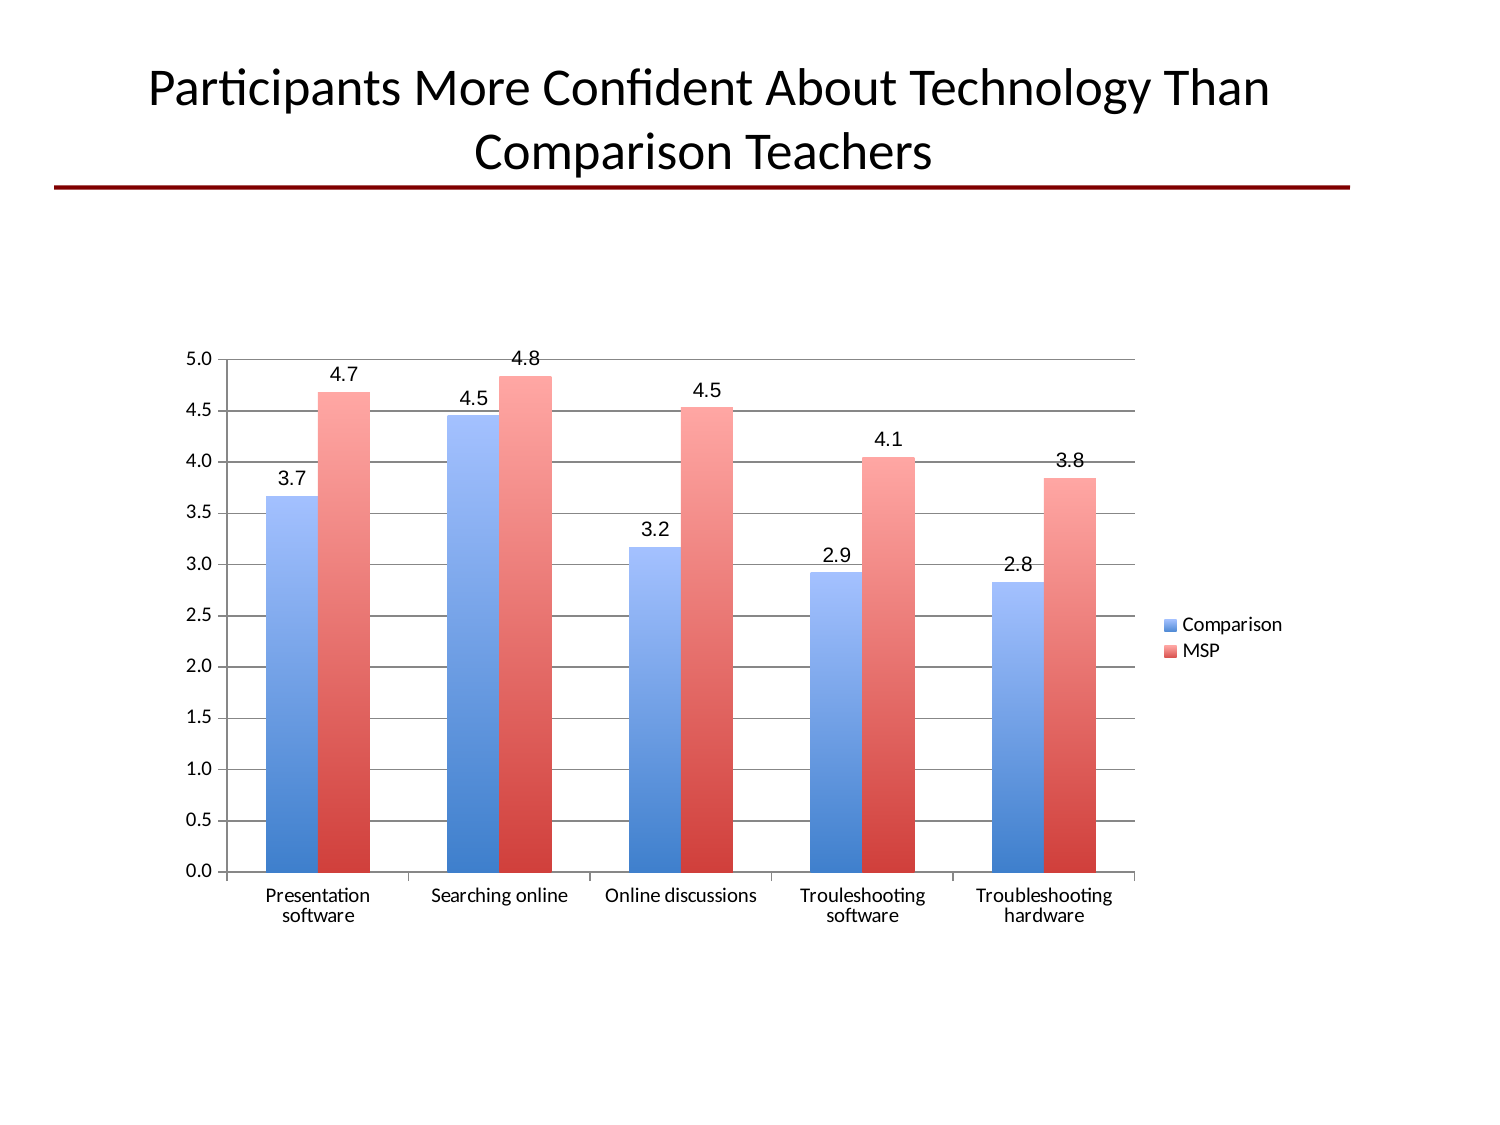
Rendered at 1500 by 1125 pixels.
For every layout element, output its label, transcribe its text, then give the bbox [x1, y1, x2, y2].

chart [162, 337, 1303, 940]
title Participants More Confident About Technology Than Comparison Teachers [0, 45, 1408, 188]
